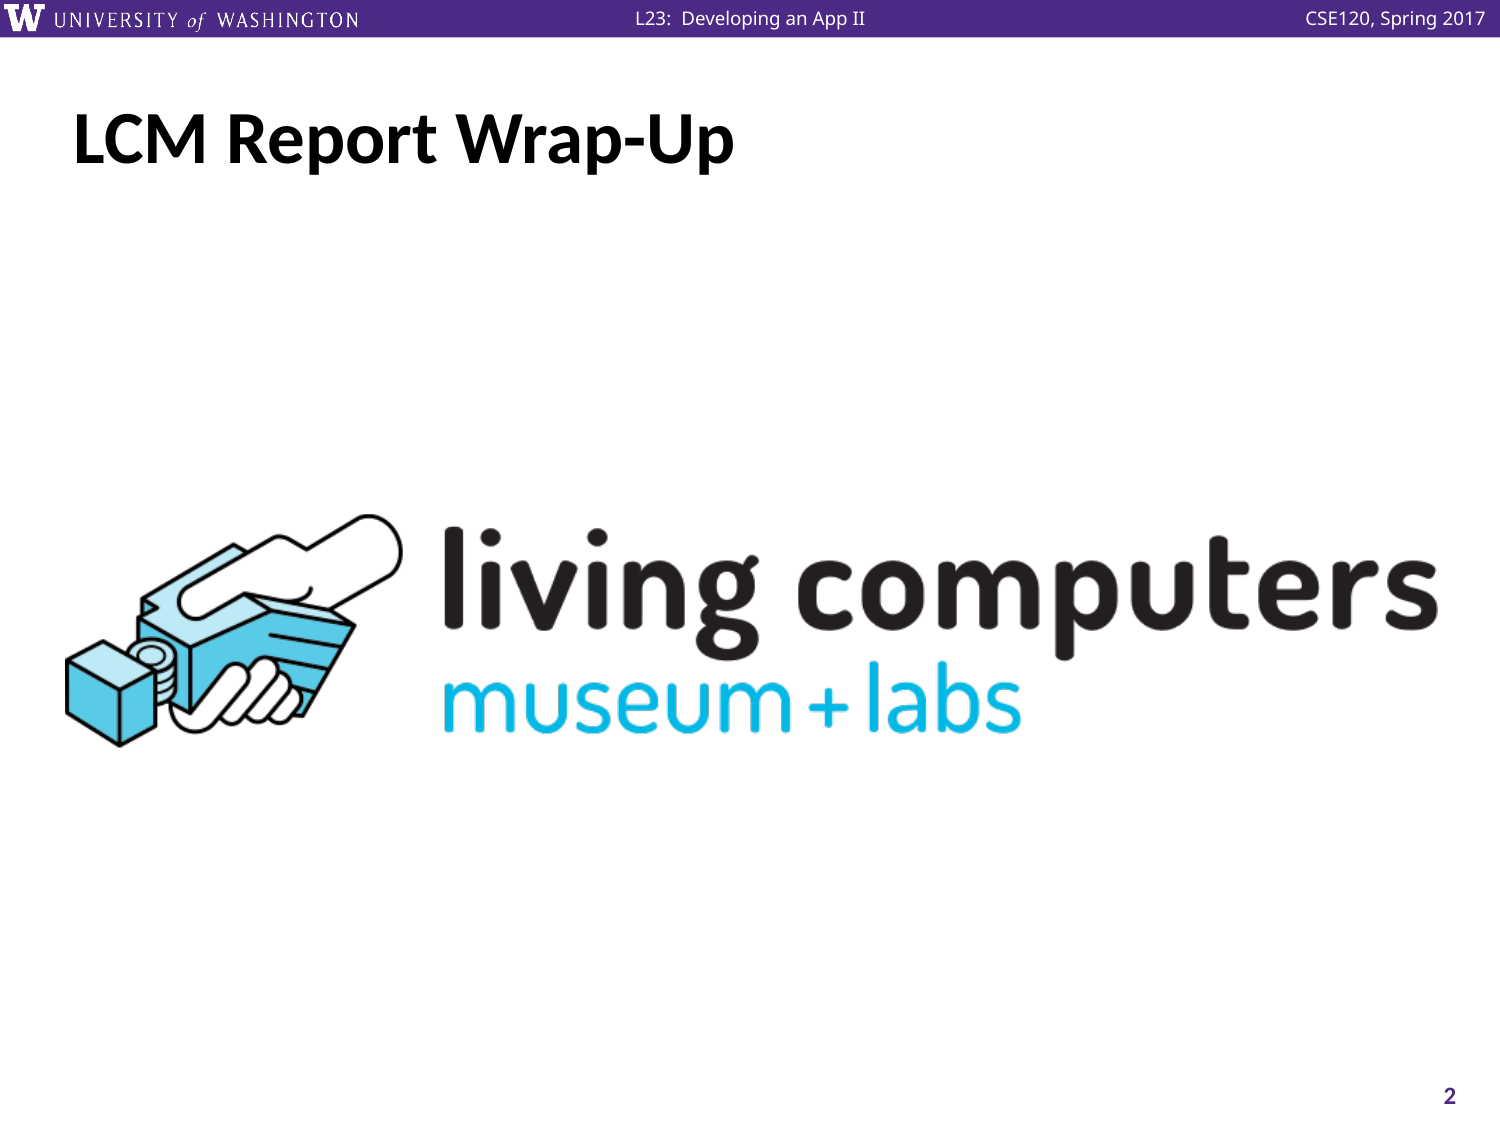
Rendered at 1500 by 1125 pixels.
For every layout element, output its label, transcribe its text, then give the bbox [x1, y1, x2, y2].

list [64, 513, 1438, 750]
title LCM Report Wrap-Up [58, 71, 1438, 197]
picture [4, 4, 358, 32]
slide_number 2 [1400, 1065, 1500, 1125]
